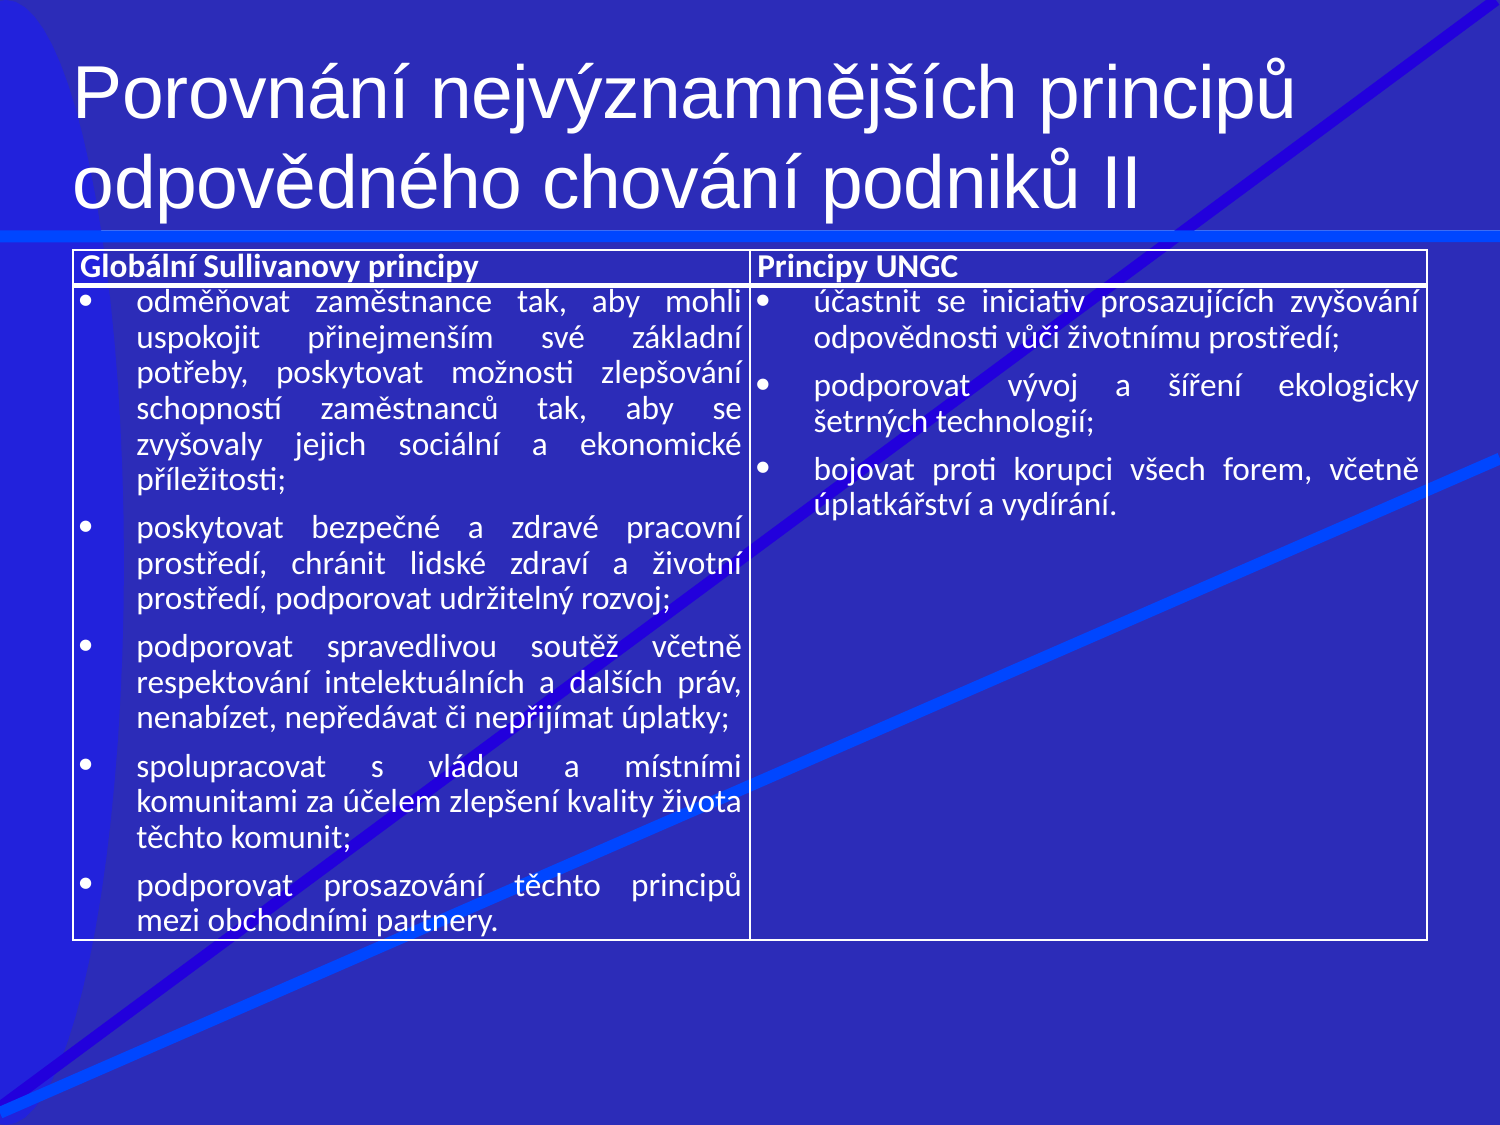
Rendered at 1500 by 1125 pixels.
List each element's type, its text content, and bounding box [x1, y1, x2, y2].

table_header Globální Sullivanovy principy [74, 251, 749, 283]
table_cell účastnit se iniciativ prosazujících zvyšování odpovědnosti vůči životnímu prostředí; podporovat vývoj a šíření ekologicky šetrných technologií; bojovat proti korupci všech forem, včetně úplatkářství a vydírání. [751, 288, 1426, 939]
table_cell odměňovat zaměstnance tak, aby mohli uspokojit přinejmenším své základní potřeby, poskytovat možnosti zlepšování schopností zaměstnanců tak, aby se zvyšovaly jejich sociální a ekonomické příležitosti; poskytovat bezpečné a zdravé pracovní prostředí, chránit lidské zdraví a životní prostředí, podporovat udržitelný rozvoj; podporovat spravedlivou soutěž včetně respektování intelektuálních a dalších práv, nenabízet, nepředávat či nepřijímat úplatky; spolupracovat s vládou a místními komunitami za účelem zlepšení kvality života těchto komunit; podporovat prosazování těchto principů mezi obchodními partnery. [74, 288, 749, 939]
title Porovnání nejvýznamnějších principů odpovědného chování podniků II [72, 43, 1428, 226]
table_header Principy UNGC [751, 251, 1426, 283]
